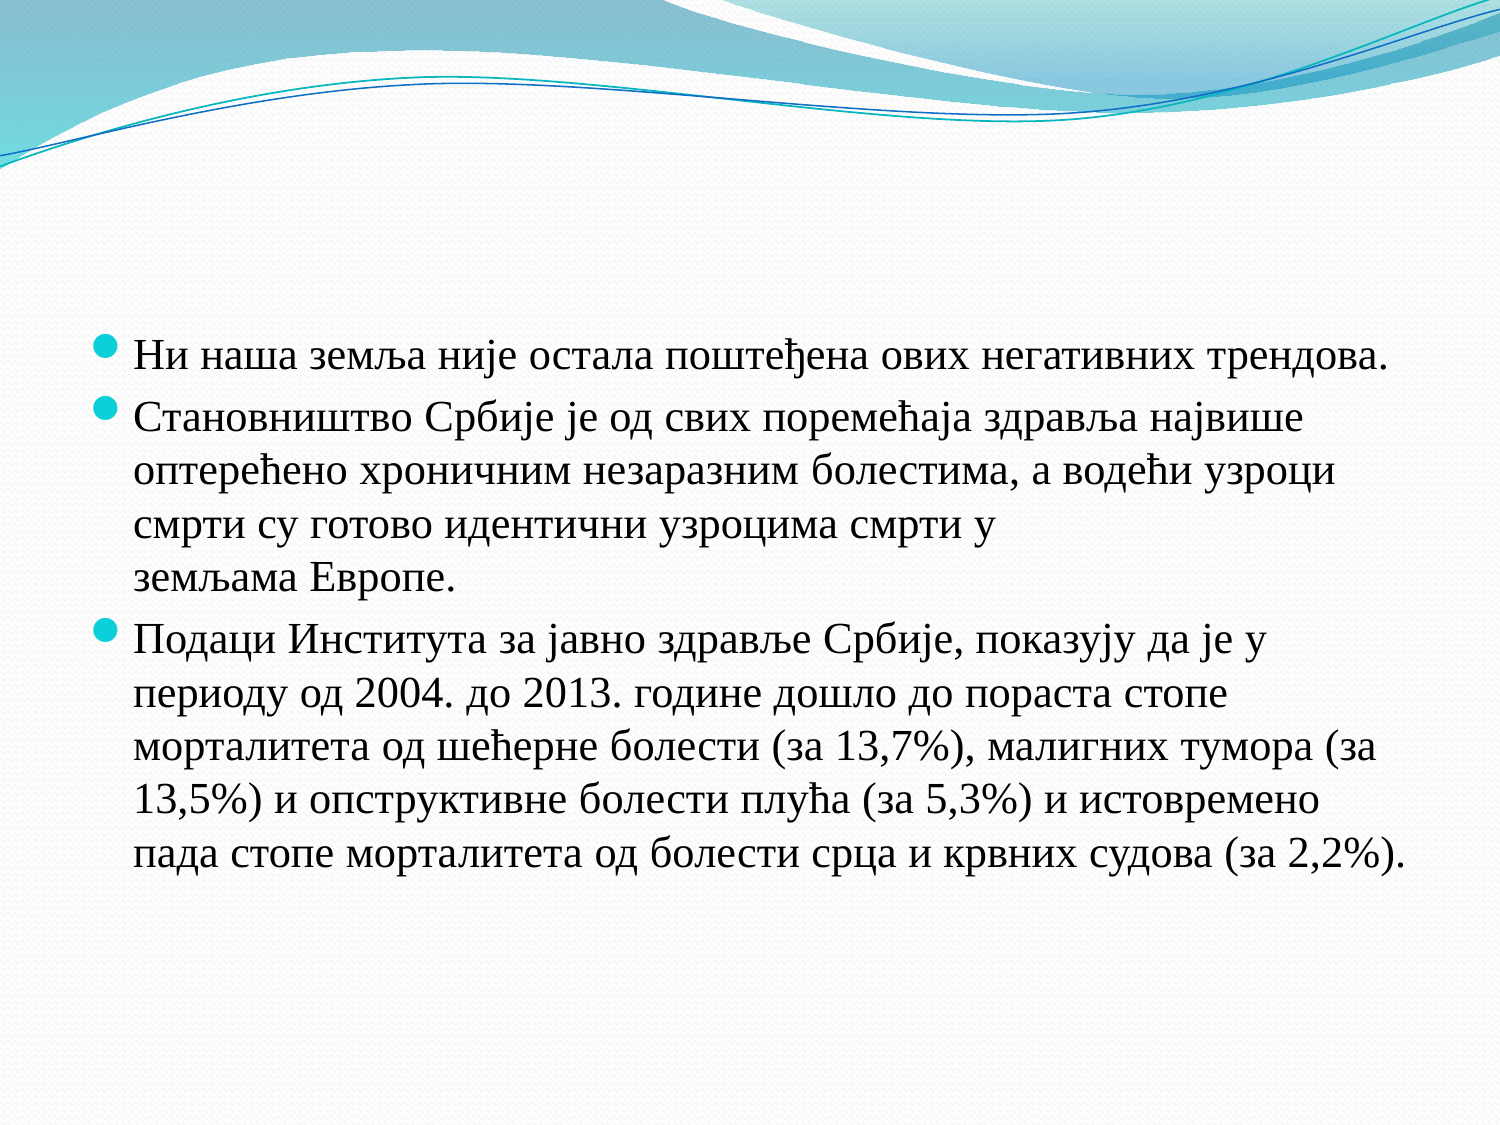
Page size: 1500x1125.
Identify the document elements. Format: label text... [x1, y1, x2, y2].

list Ни наша земља није остала поштеђена ових негативних трендова. Становништво Србије је од свих поремећаја здравља највише оптерећено хроничним незаразним болестима, а водећи узроци смрти су готово идентични узроцима смрти у земљама Европе. Подаци Института за јавно здравље Србије, показују да је у периоду од 2004. до 2013. године дошло до пораста стопе морталитета од шећерне болести (за 13,7%), малигних тумора (за 13,5%) и опструктивне болести плућа (за 5,3%) и истовремено пада стопе морталитета од болести срца и крвних судова (за 2,2%). [75, 317, 1425, 1038]
